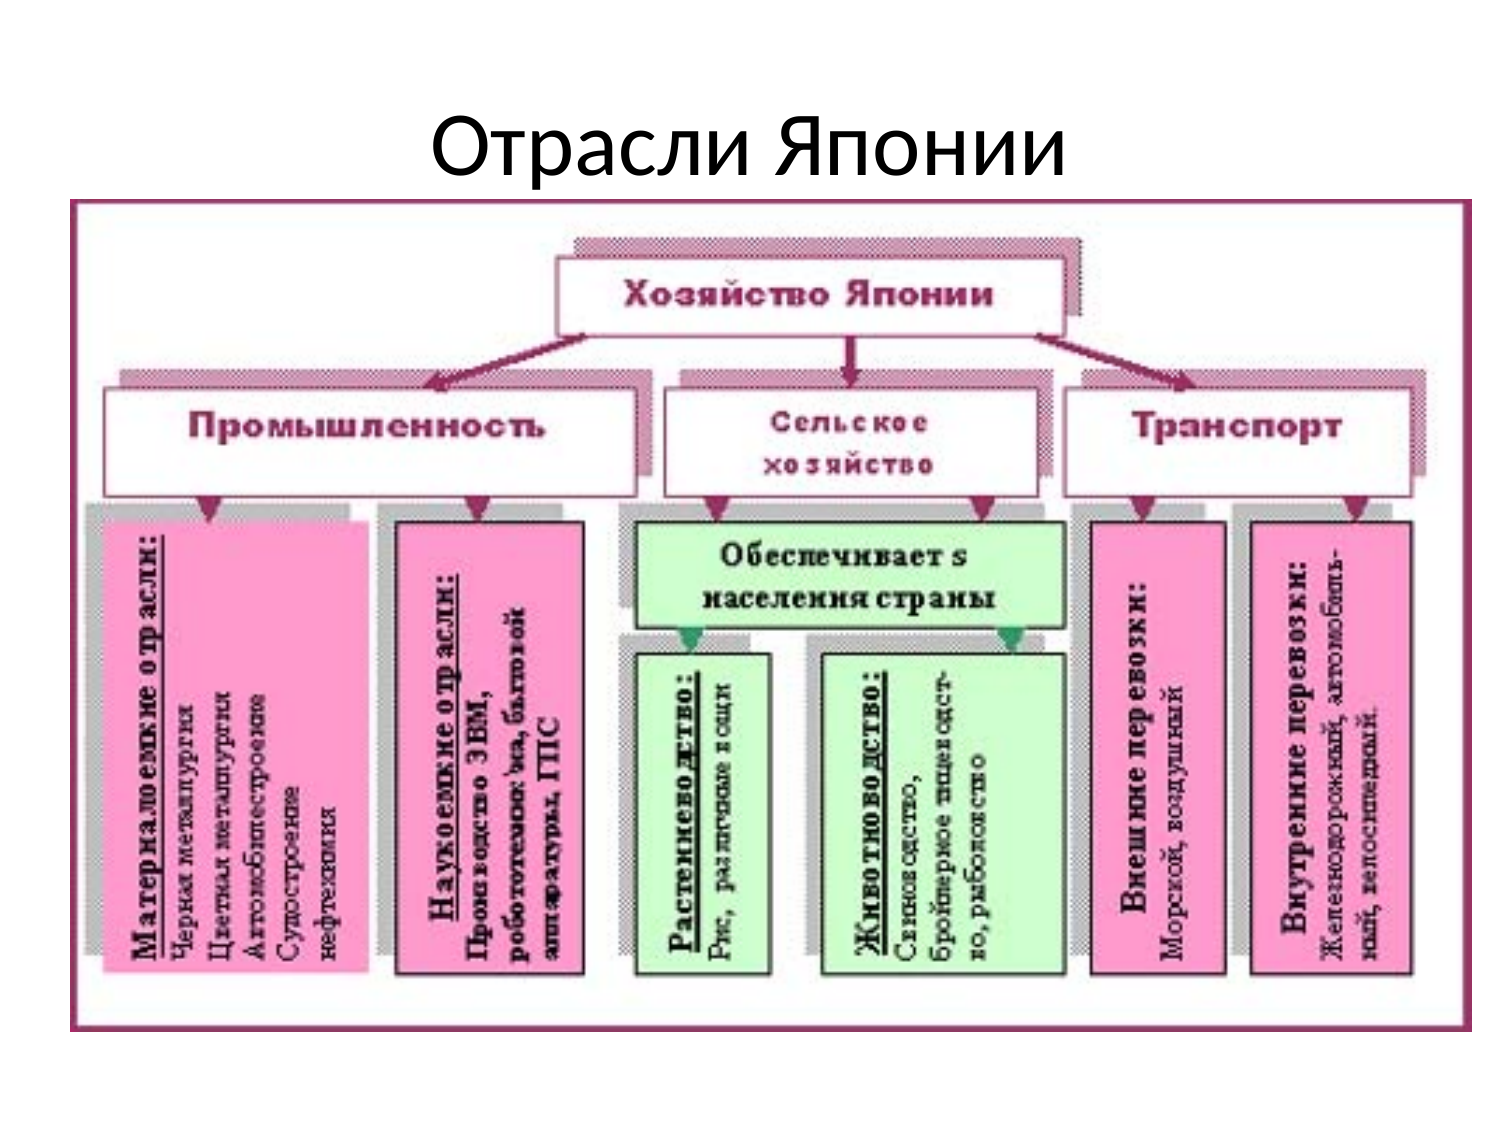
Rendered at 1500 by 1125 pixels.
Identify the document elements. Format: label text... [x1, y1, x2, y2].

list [70, 198, 1472, 1032]
title Отрасли Японии [75, 45, 1425, 197]
